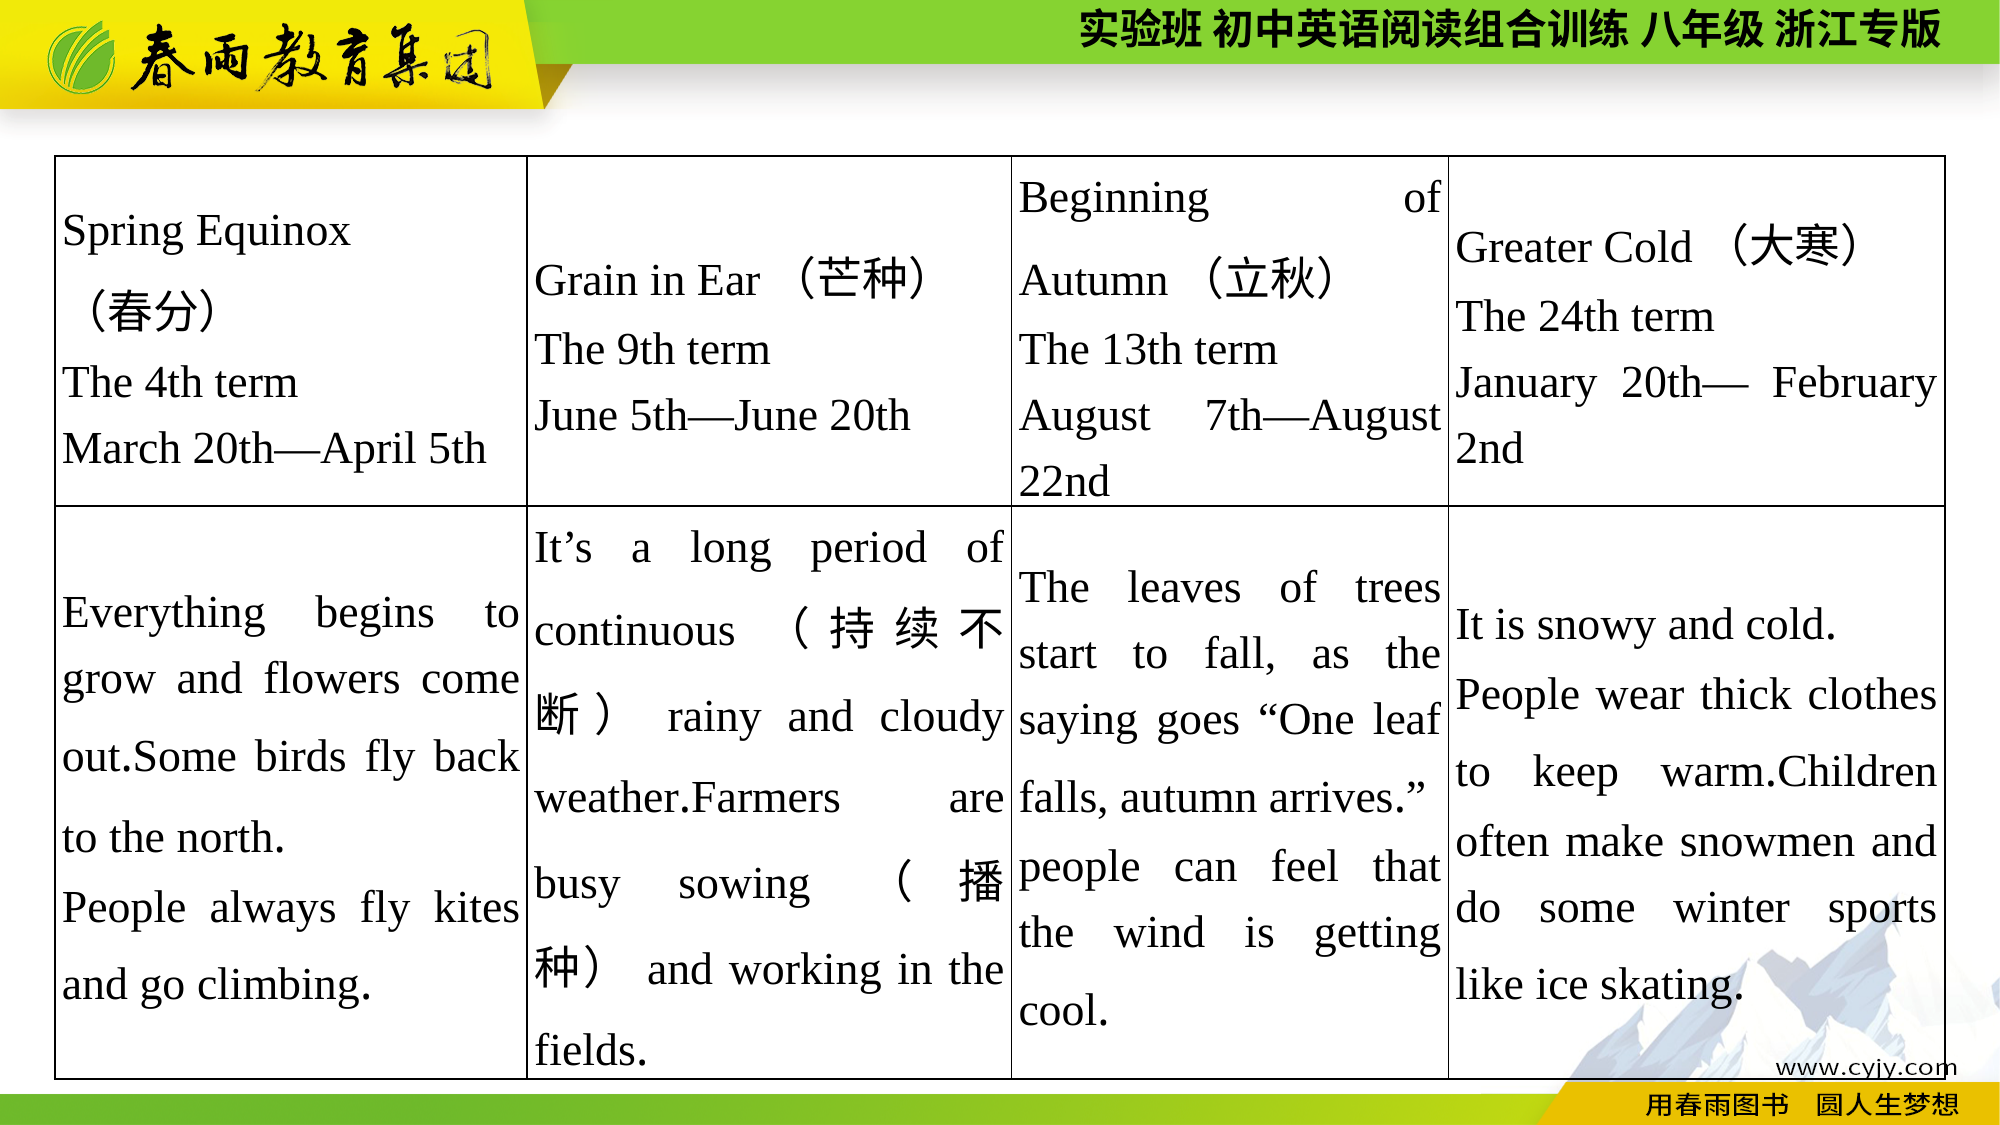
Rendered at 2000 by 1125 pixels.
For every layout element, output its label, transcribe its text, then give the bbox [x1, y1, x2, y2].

table_header Greater Cold（大寒） The 24th term January 20th— February 2nd [1449, 157, 1944, 505]
table_cell Everything begins to grow and flowers come out.Some birds fly back to the north. People always fly kites and go climbing. [56, 507, 526, 1078]
table_header Spring Equinox （春分） The 4th term March 20th—April 5th [56, 157, 526, 505]
picture [0, 0, 2000, 1125]
table_cell It’s a long period of continuous（持续不断）rainy and cloudy weather.Farmers are busy sowing（播种）and working in the fields. [528, 507, 1011, 1078]
table_header Beginning of Autumn（立秋） The 13th term August 7th—August 22nd [1012, 157, 1448, 505]
table_cell It is snowy and cold. People wear thick clothes to keep warm.Children often make snowmen and do some winter sports like ice skating. [1449, 507, 1944, 1078]
table_cell The leaves of trees start to fall, as the saying goes “One leaf falls, autumn arrives.” people can feel that the wind is getting cool. [1012, 507, 1448, 1078]
table_header Grain in Ear（芒种） The 9th term June 5th—June 20th [528, 157, 1011, 505]
